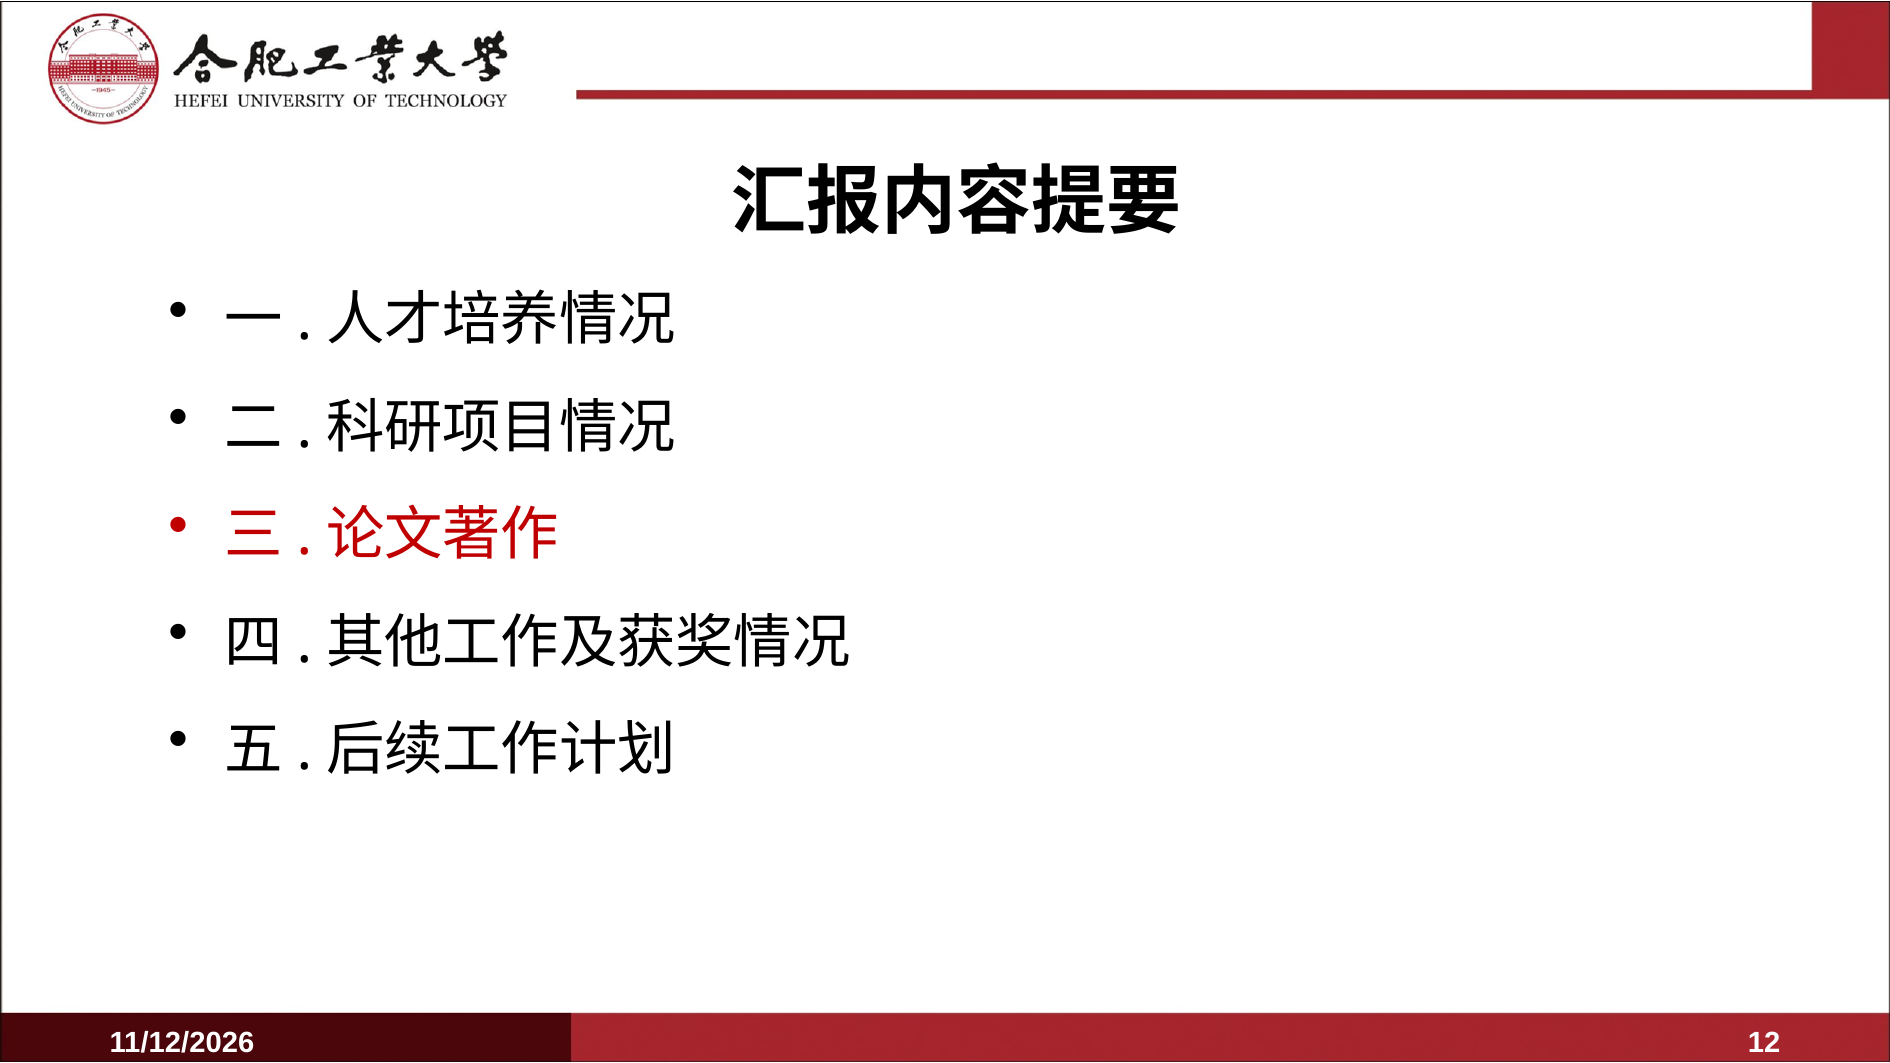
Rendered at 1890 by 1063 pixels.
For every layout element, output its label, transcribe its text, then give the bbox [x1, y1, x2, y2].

text_box 汇报内容提要 [153, 121, 1760, 273]
list 一.人才培养情况 二.科研项目情况 三.论文著作 四.其他工作及获奖情况 五.后续工作计划 [153, 273, 1760, 872]
picture [0, 1, 1890, 1062]
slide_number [94, 1015, 536, 1063]
slide_number 11 [1354, 1015, 1796, 1063]
